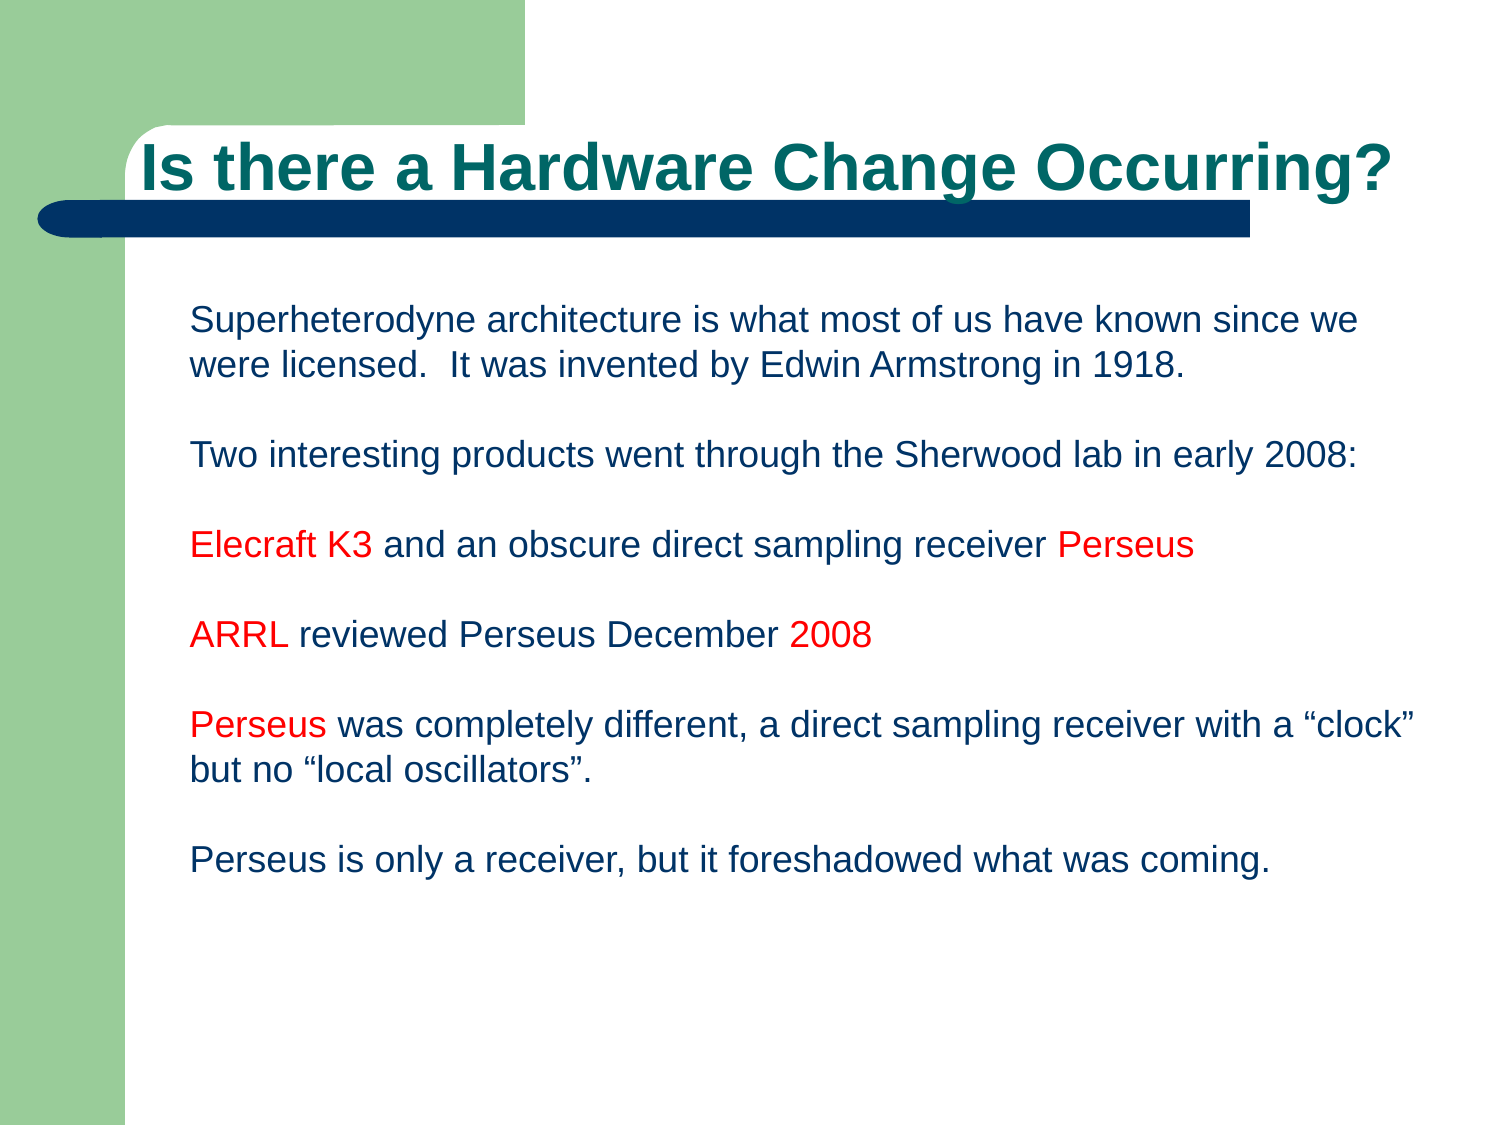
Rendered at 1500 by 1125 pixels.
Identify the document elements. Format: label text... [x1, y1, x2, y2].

text_box Superheterodyne architecture is what most of us have known since we were licensed. It was invented by Edwin Armstrong in 1918. Two interesting products went through the Sherwood lab in early 2008: Elecraft K3 and an obscure direct sampling receiver Perseus ARRL reviewed Perseus December 2008 Perseus was completely different, a direct sampling receiver with a “clock” but no “local oscillators”. Perseus is only a receiver, but it foreshadowed what was coming. [174, 287, 1438, 1125]
title Is there a Hardware Change Occurring? [124, 124, 1426, 213]
